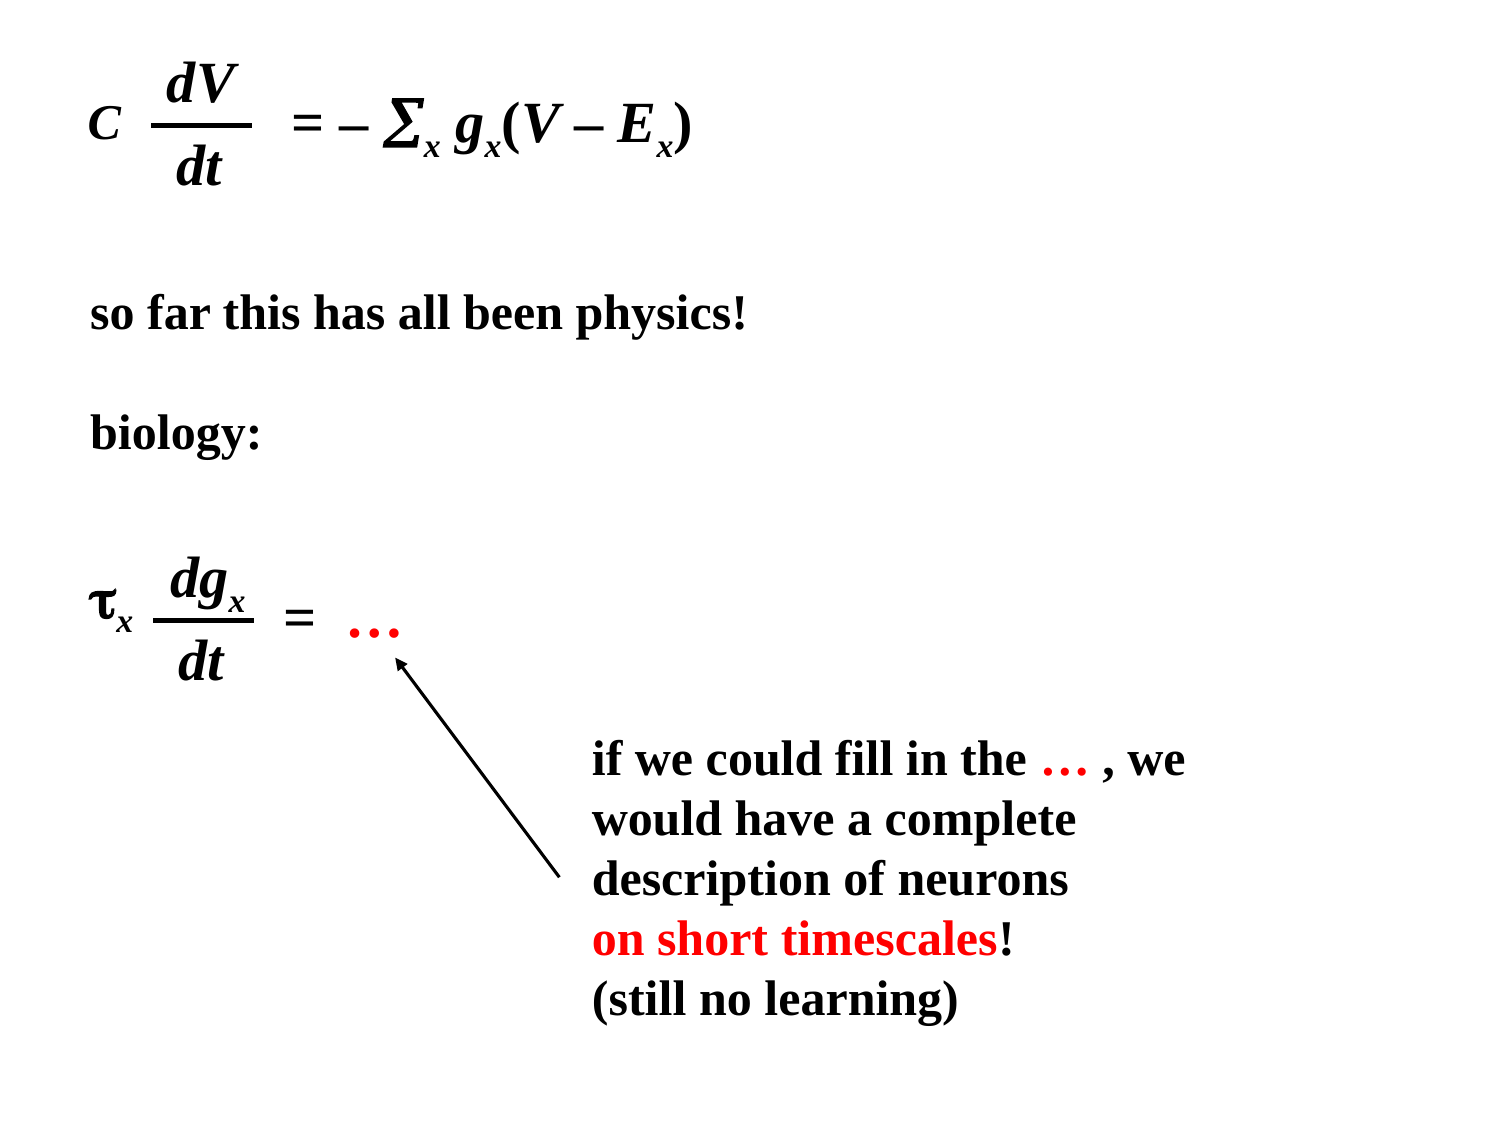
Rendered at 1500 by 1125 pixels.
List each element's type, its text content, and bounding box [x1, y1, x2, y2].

text_box = – x gx(V – Ex) [277, 77, 709, 172]
text_box so far this has all been physics! biology: [75, 271, 764, 467]
text_box dt [161, 134, 237, 205]
text_box x [76, 552, 149, 647]
text_box dt [163, 614, 239, 619]
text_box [395, 657, 560, 878]
text_box dV [152, 37, 250, 122]
text_box dt [163, 629, 239, 699]
text_box dgx [155, 531, 261, 627]
text_box if we could fill in the … , we would have a complete description of neurons on short timescales! (still no learning) [577, 718, 1278, 1033]
text_box = … [268, 571, 419, 657]
text_box C [72, 82, 136, 157]
text_box dt [161, 119, 237, 124]
